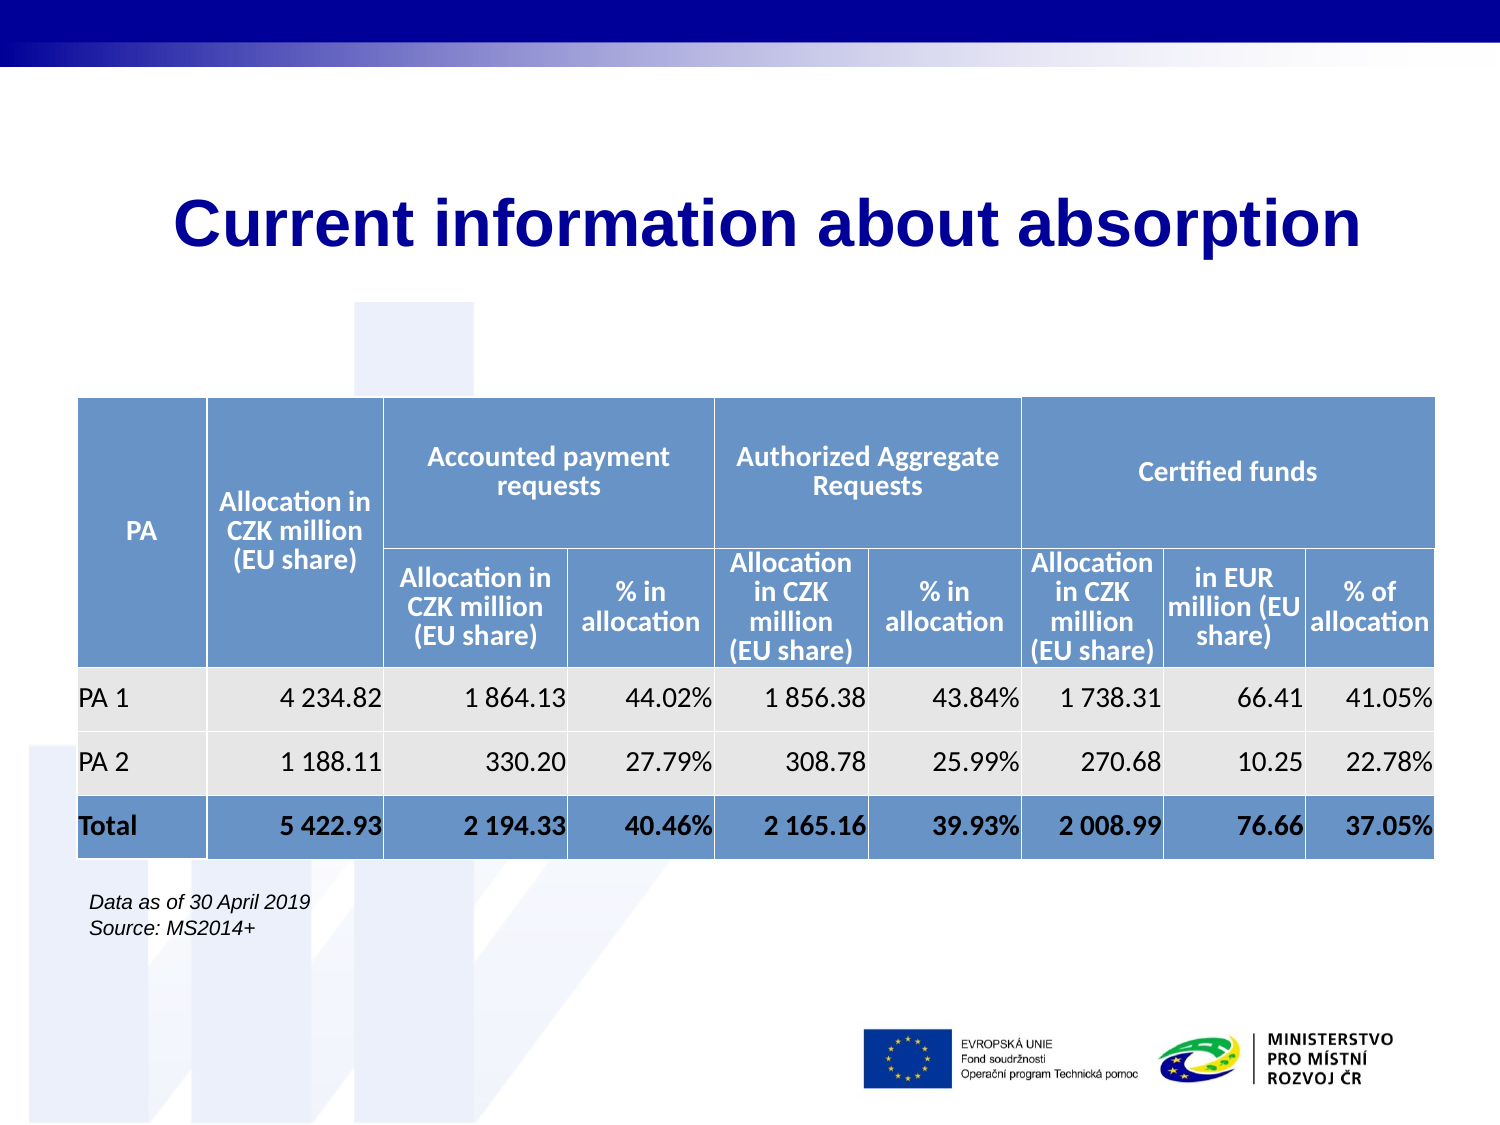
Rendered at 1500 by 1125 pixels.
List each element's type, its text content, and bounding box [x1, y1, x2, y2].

table_cell 270.68 [1022, 732, 1163, 795]
table_header Authorized Aggregate Requests [715, 398, 1021, 548]
table_cell 4 234.82 [208, 668, 383, 731]
table_cell 5 422.93 [208, 796, 383, 859]
table_cell % of allocation [1306, 549, 1434, 667]
table_header Certified funds [1022, 397, 1435, 548]
table_cell % in allocation [869, 549, 1021, 667]
table_cell 1 188.11 [208, 732, 383, 795]
text_box Data as of 30 April 2019 Source: MS2014+ [74, 881, 335, 947]
table_cell 76.66 [1164, 796, 1305, 859]
table_cell 44.02% [568, 668, 714, 731]
table_cell 40.46% [568, 796, 714, 859]
table_cell Allocation in CZK million (EU share) [384, 549, 567, 667]
table_cell 2 165.16 [715, 796, 868, 859]
table_cell 1 864.13 [384, 668, 567, 731]
table_cell 43.84% [869, 668, 1021, 731]
table_cell Total [78, 796, 206, 858]
title Current information about absorption [88, 172, 1449, 256]
table_cell PA 2 [78, 732, 206, 795]
table_header Allocation in CZK million (EU share) [208, 398, 383, 667]
table_cell in EUR million (EU share) [1164, 549, 1305, 667]
table_header PA [78, 398, 206, 667]
table_cell 2 194.33 [384, 796, 567, 859]
table_cell 330.20 [384, 732, 567, 795]
table_cell 27.79% [568, 732, 714, 795]
table_cell 22.78% [1306, 732, 1434, 795]
table_cell 2 008.99 [1022, 796, 1163, 859]
table_header Accounted payment requests [384, 398, 714, 548]
table_cell Allocation in CZK million (EU share) [715, 549, 868, 667]
table_cell 41.05% [1306, 668, 1434, 731]
table_cell 10.25 [1164, 732, 1305, 795]
table_cell Allocation in CZK million (EU share) [1022, 549, 1163, 667]
picture [29, 302, 1412, 1125]
table_cell 39.93% [869, 796, 1021, 859]
table_cell 37.05% [1306, 796, 1434, 859]
table_cell PA 1 [78, 668, 206, 731]
table_cell 308.78 [715, 732, 868, 795]
table_cell 1 856.38 [715, 668, 868, 731]
table_cell % in allocation [568, 549, 714, 667]
table_cell 25.99% [869, 732, 1021, 795]
table_cell 66.41 [1164, 668, 1305, 731]
table_cell 1 738.31 [1022, 668, 1163, 731]
